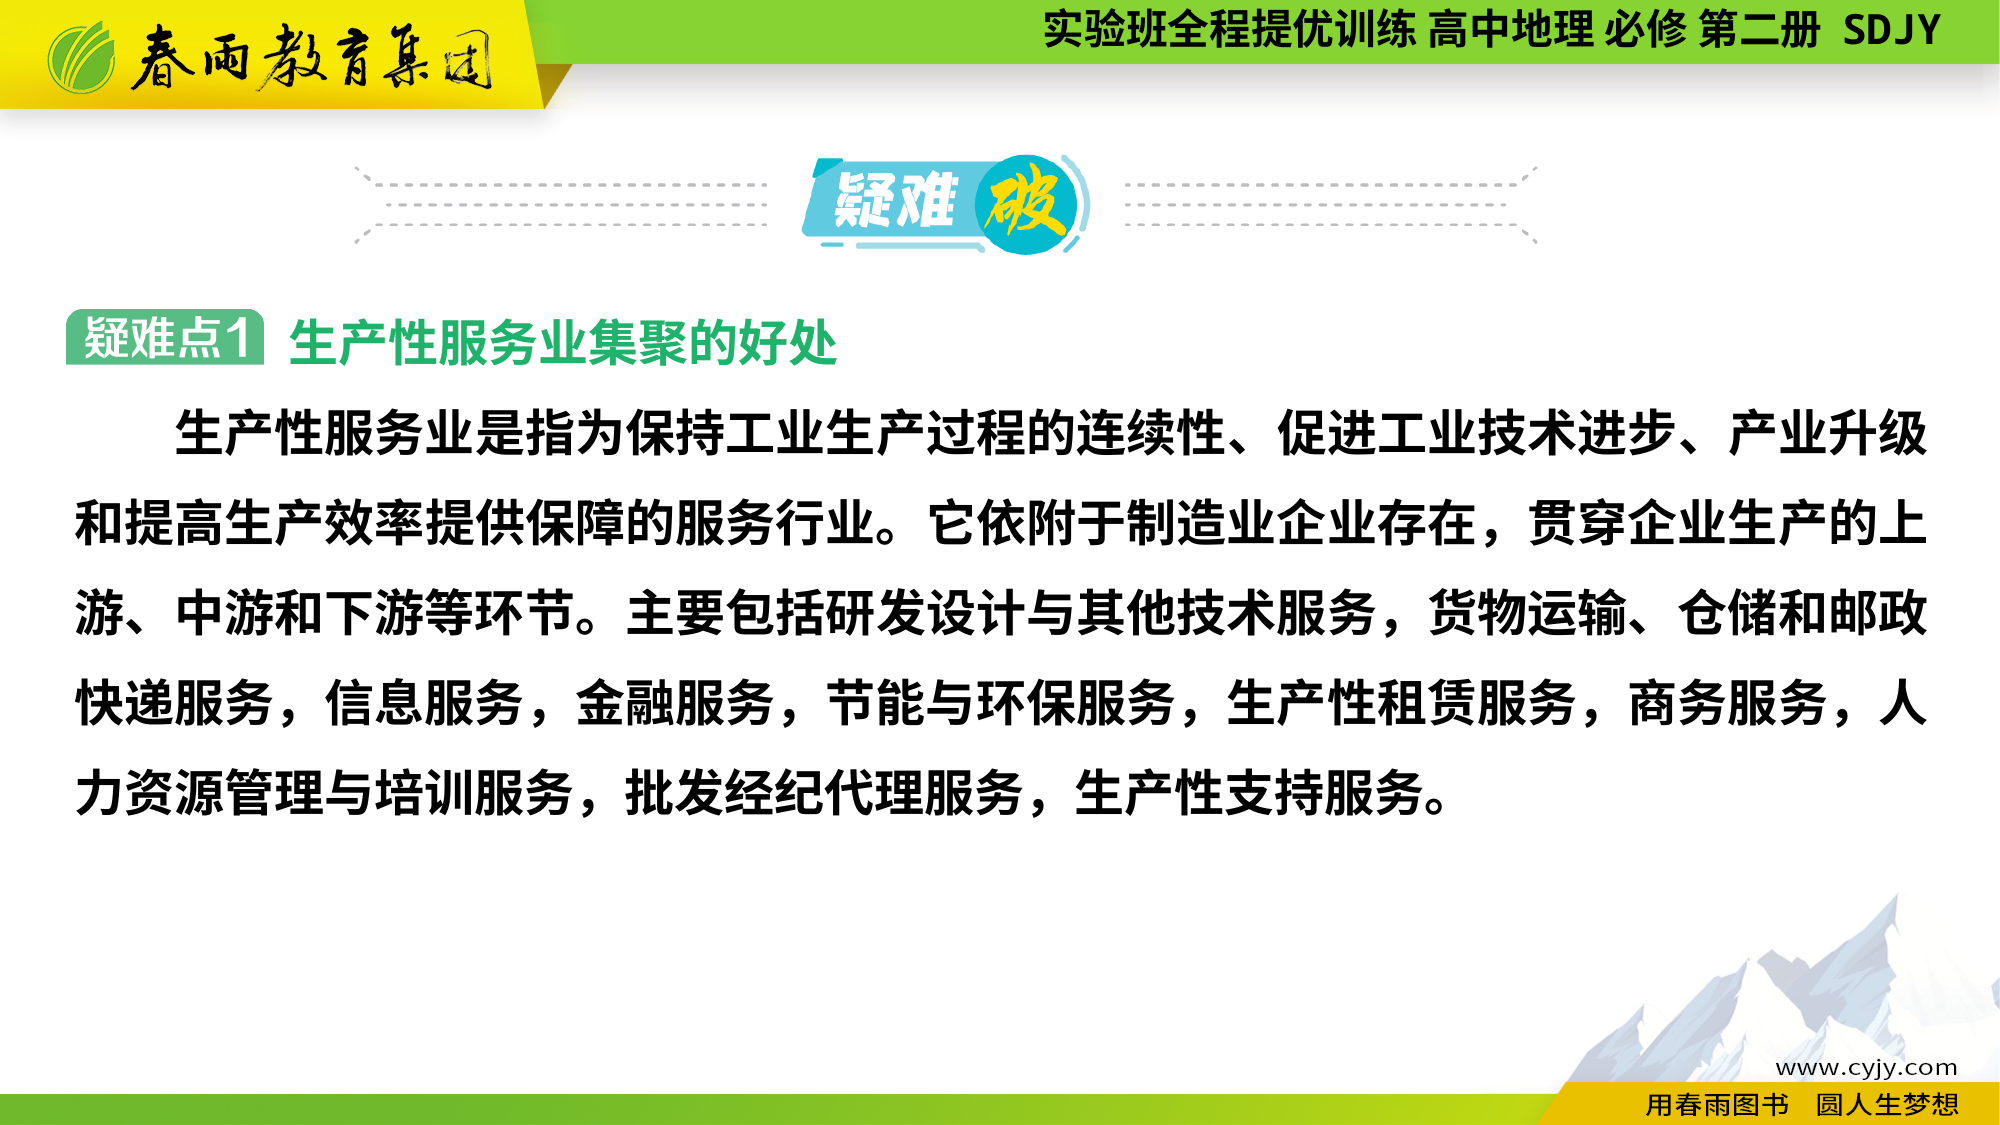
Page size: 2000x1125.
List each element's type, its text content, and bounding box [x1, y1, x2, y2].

picture [0, 0, 2000, 1125]
list 生产性服务业集聚的好处 生产性服务业是指为保持工业生产过程的连续性、促进工业技术进步、产业升级和提高生产效率提供保障的服务行业。它依附于制造业企业存在，贯穿企业生产的上游、中游和下游等环节。主要包括研发设计与其他技术服务，货物运输、仓储和邮政快递服务，信息服务，金融服务，节能与环保服务，生产性租赁服务，商务服务，人力资源管理与培训服务，批发经纪代理服务，生产性支持服务。 [59, 273, 1944, 835]
